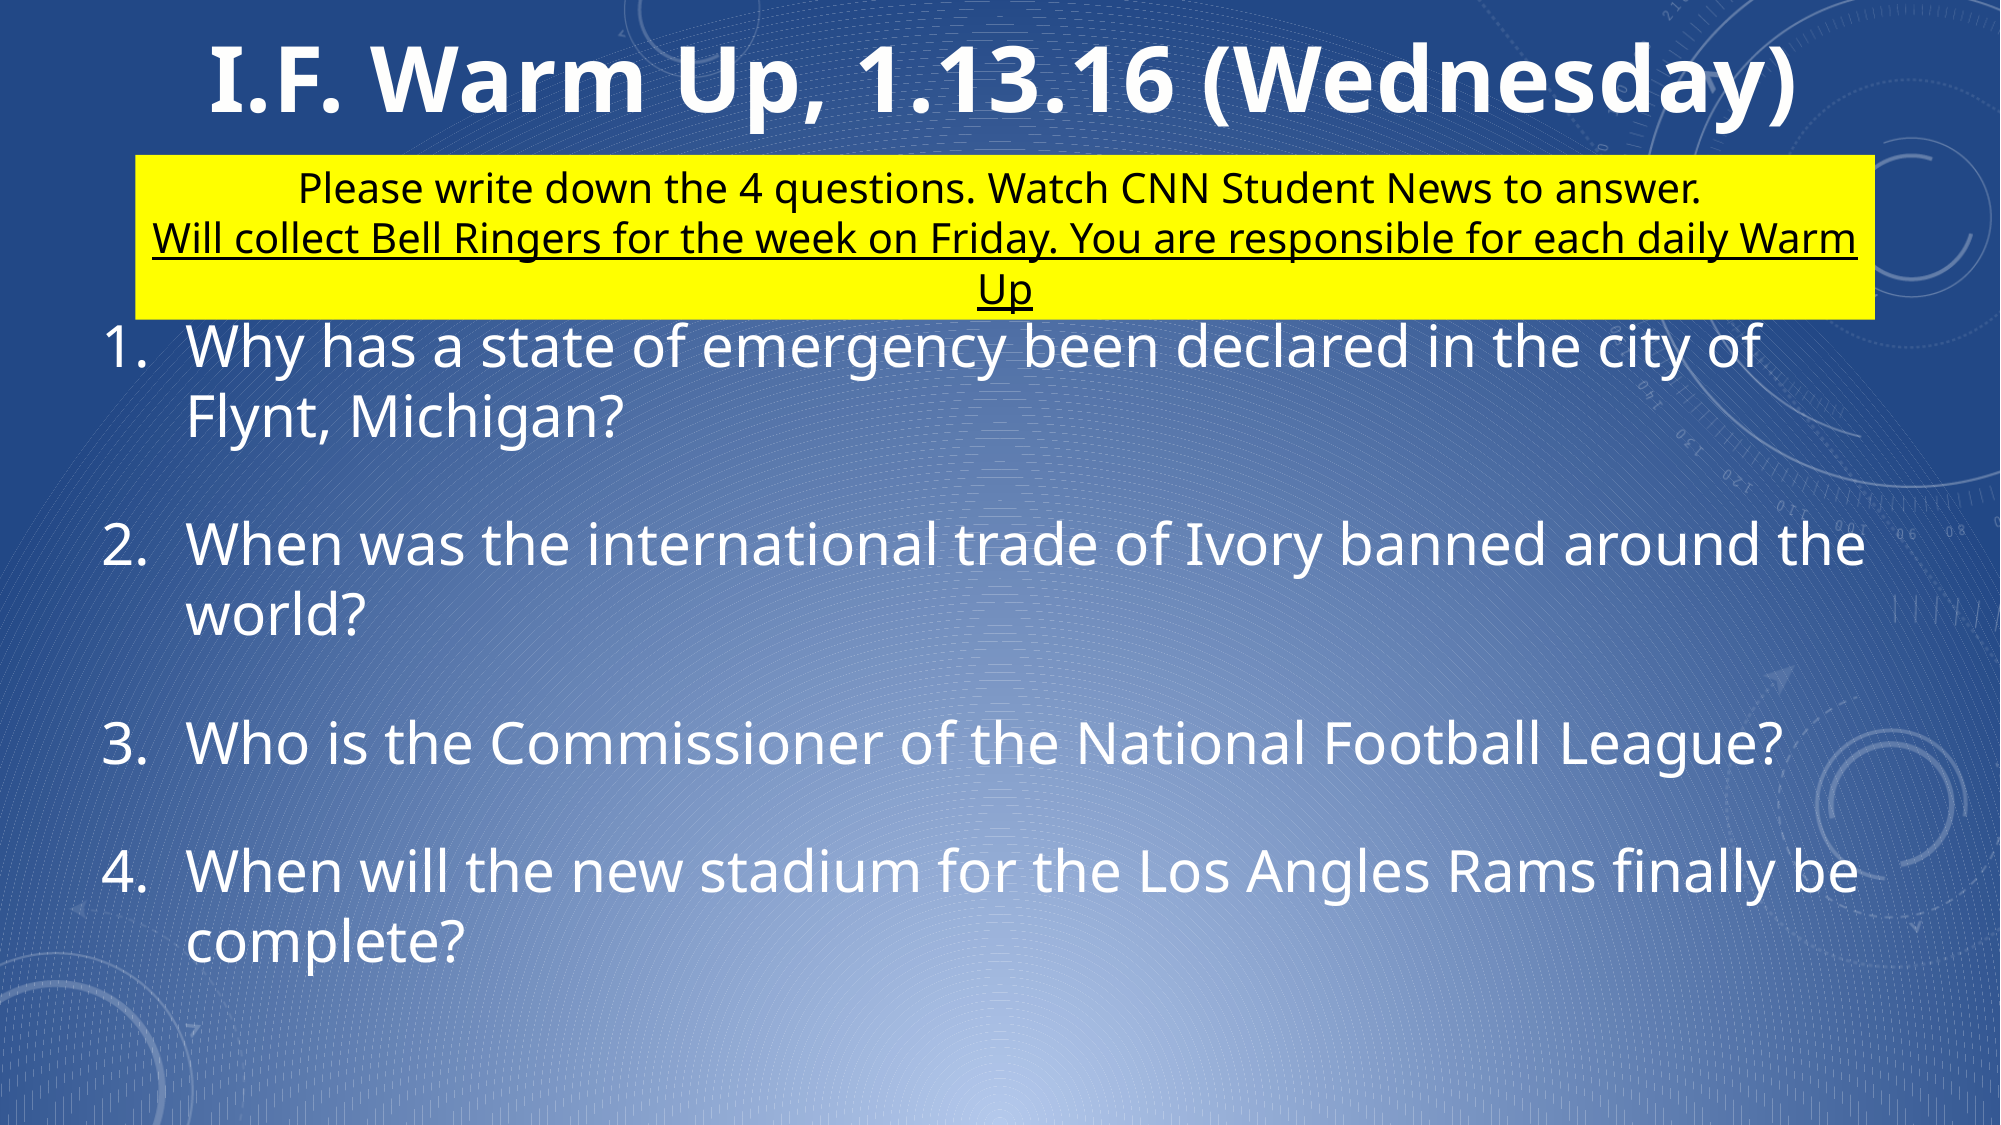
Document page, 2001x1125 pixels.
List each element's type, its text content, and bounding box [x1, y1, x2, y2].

text_box Why has a state of emergency been declared in the city of Flynt, Michigan? When was the international trade of Ivory banned around the world? Who is the Commissioner of the National Football League? When will the new stadium for the Los Angles Rams finally be complete? [24, 301, 1963, 982]
text_box Please write down the 4 questions. Watch CNN Student News to answer. Will collect Bell Ringers for the week on Friday. You are responsible for each daily Warm Up [135, 154, 1875, 301]
text_box I.F. Warm Up, 1.13.16 (Wednesday) [135, 13, 1875, 139]
picture [0, 0, 2000, 1125]
